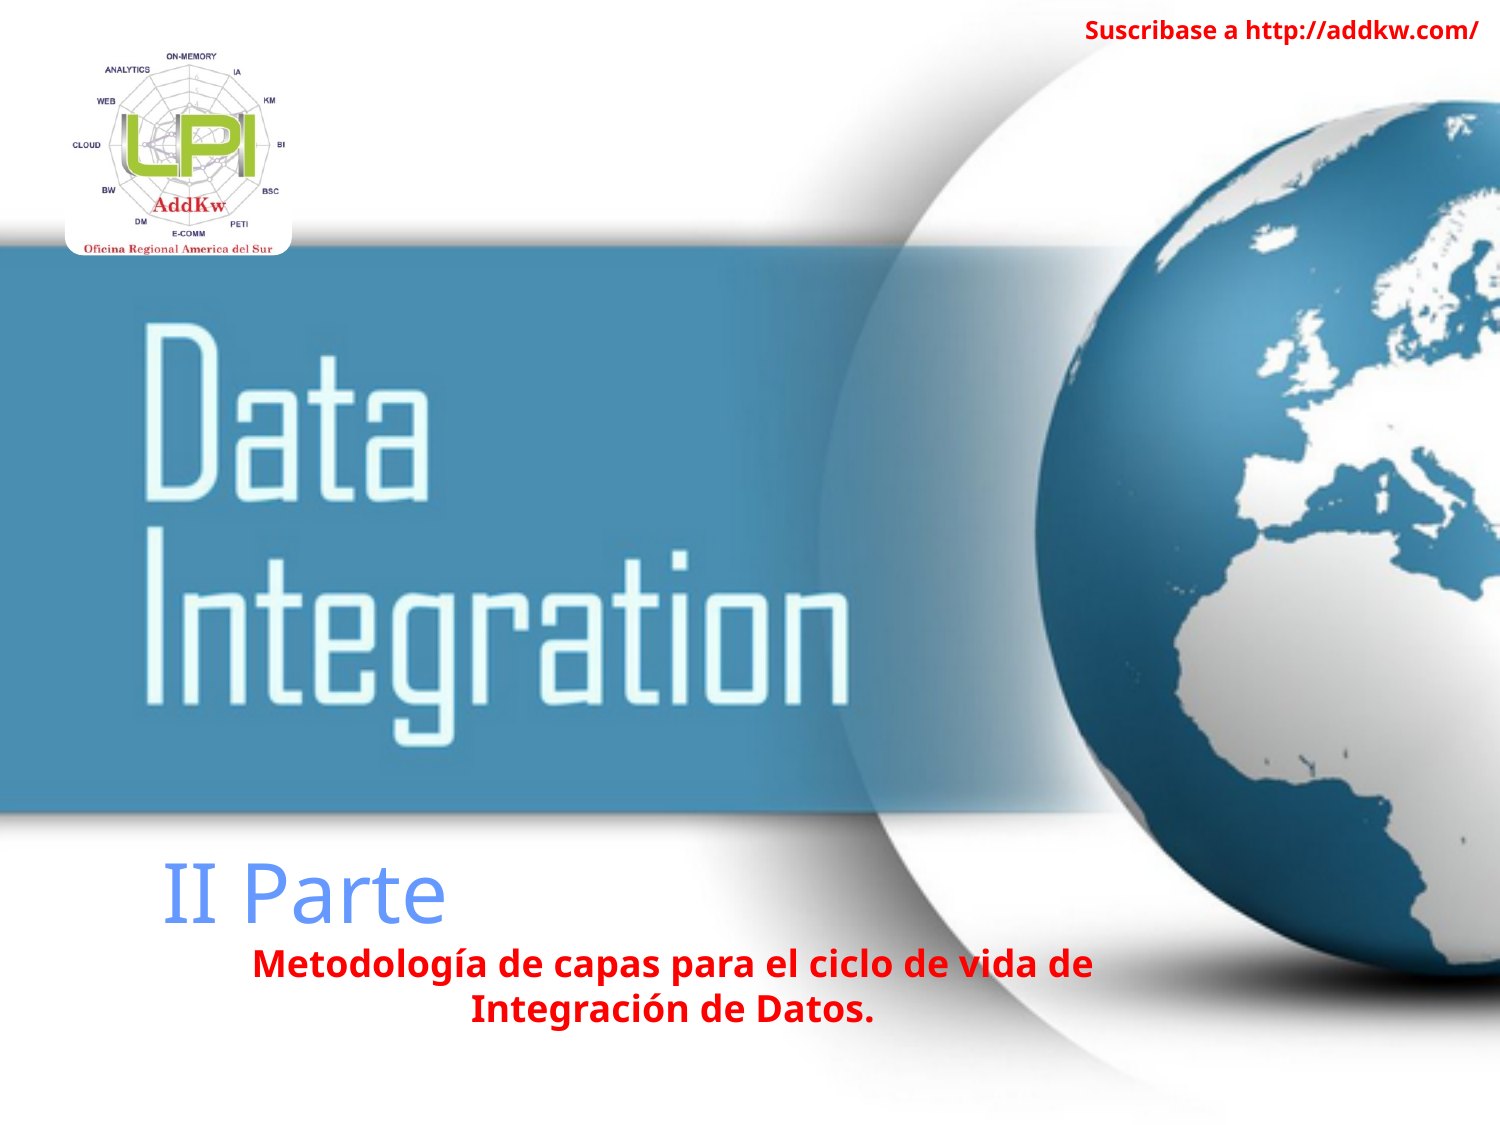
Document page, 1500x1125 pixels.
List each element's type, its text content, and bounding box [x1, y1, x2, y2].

picture [0, 0, 1500, 1125]
text_box Suscribase a http://addkw.com/ [1070, 7, 1495, 52]
text_box II Parte Metodología de capas para el ciclo de vida de Integración de Datos. [147, 832, 1199, 1077]
